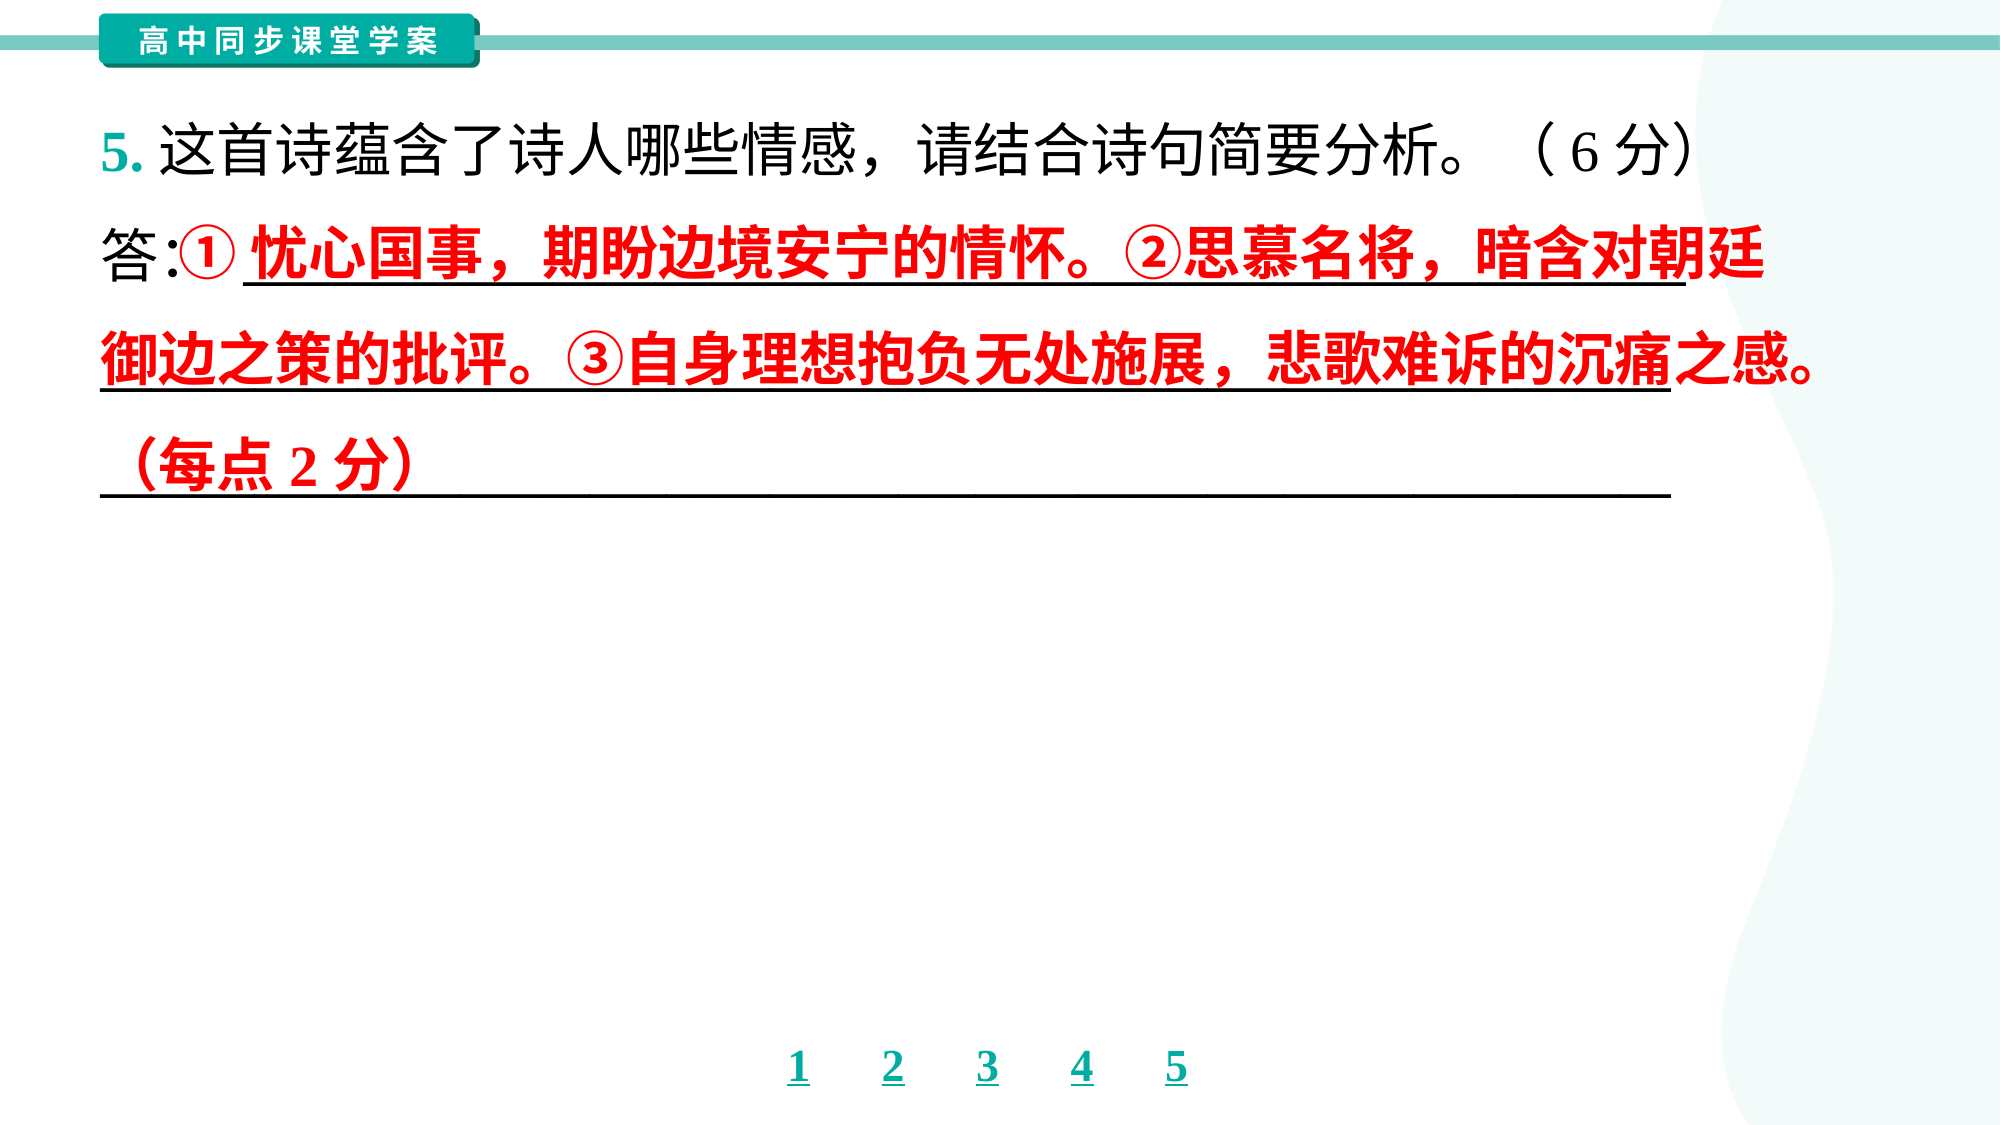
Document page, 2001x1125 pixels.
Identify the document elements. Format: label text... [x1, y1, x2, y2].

text_box 5.这首诗蕴含了诗人哪些情感，请结合诗句简要分析。（6分） 答： ________________________________________________________ _____________________________________________________________ _____________________________________________________________ [100, 76, 1899, 179]
text_box ①忧心国事，期盼边境安宁的情怀。②思慕名将，暗含对朝廷 御边之策的批评。③自身理想抱负无处施展，悲歌难诉的沉痛之感。 （每点2分） [100, 179, 1899, 499]
picture [0, 0, 2000, 1125]
